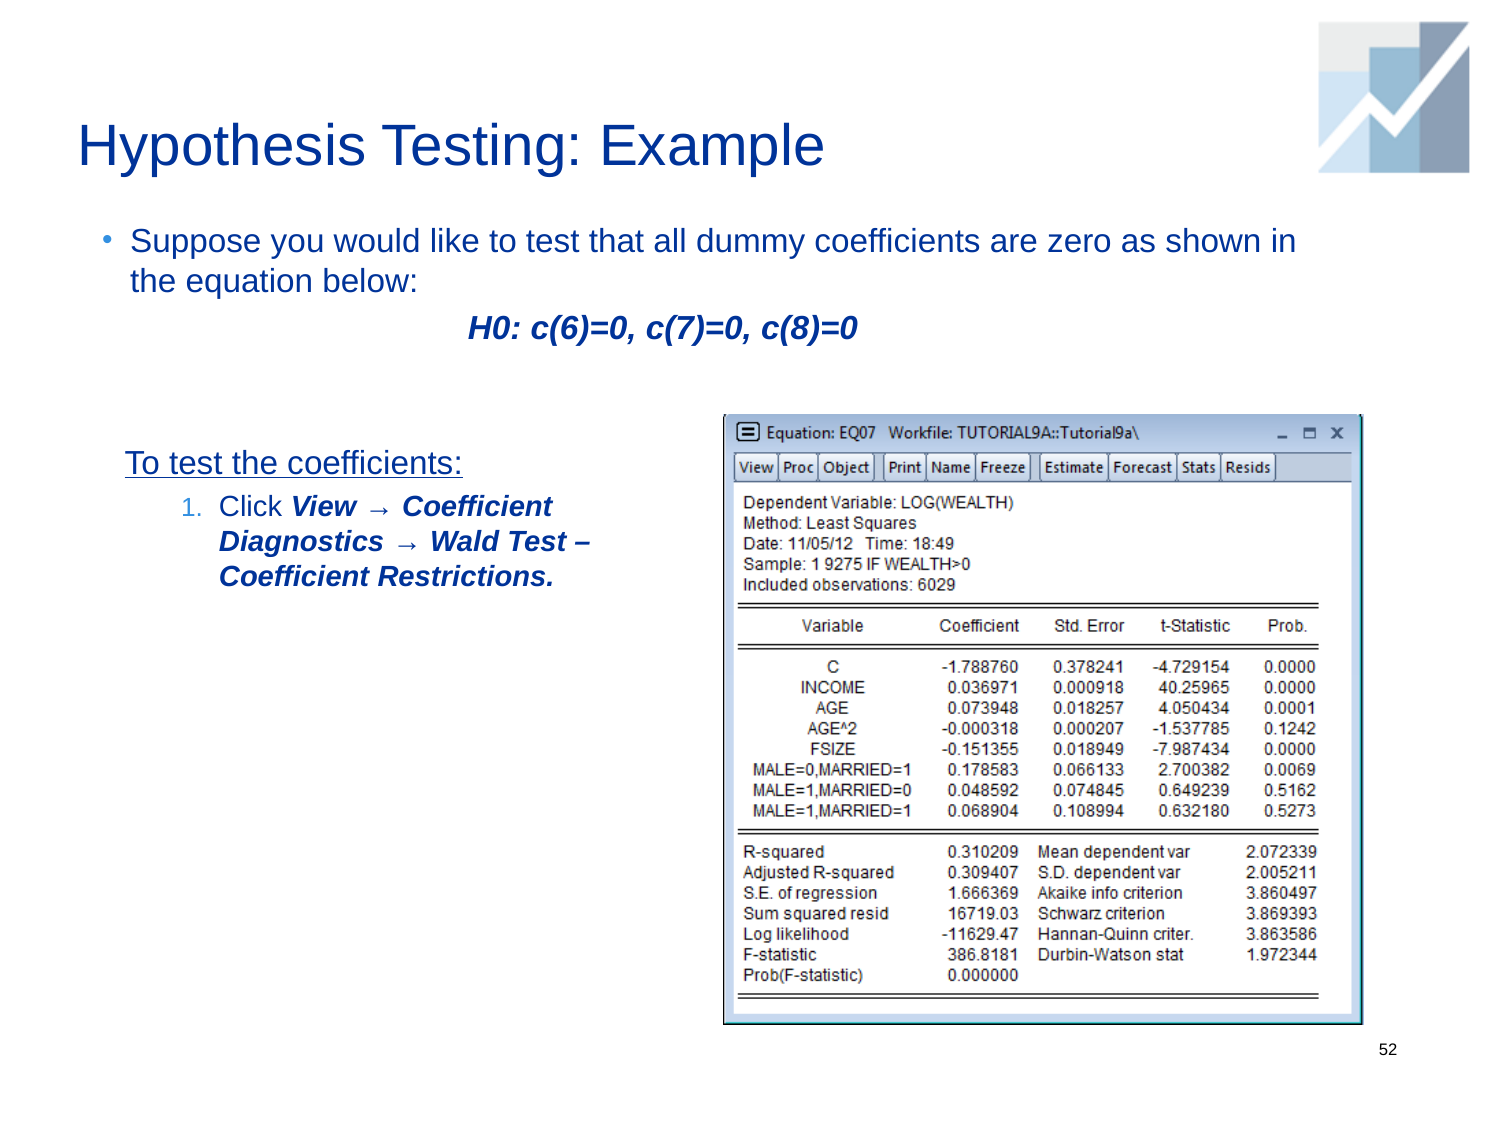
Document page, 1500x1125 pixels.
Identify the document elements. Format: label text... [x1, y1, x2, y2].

slide_number 52 [1262, 1015, 1413, 1067]
text_box To test the coefficients: Click View → Coefficient Diagnostics → Wald Test – Coefficient Restrictions. [109, 433, 717, 599]
picture [1300, 11, 1479, 181]
title Hypothesis Testing: Example [62, 0, 1297, 185]
text_box Suppose you would like to test that all dummy coefficients are zero as shown in the equation below: H0: c(6)=0, c(7)=0, c(8)=0 [87, 212, 1359, 377]
picture [722, 413, 1364, 1025]
